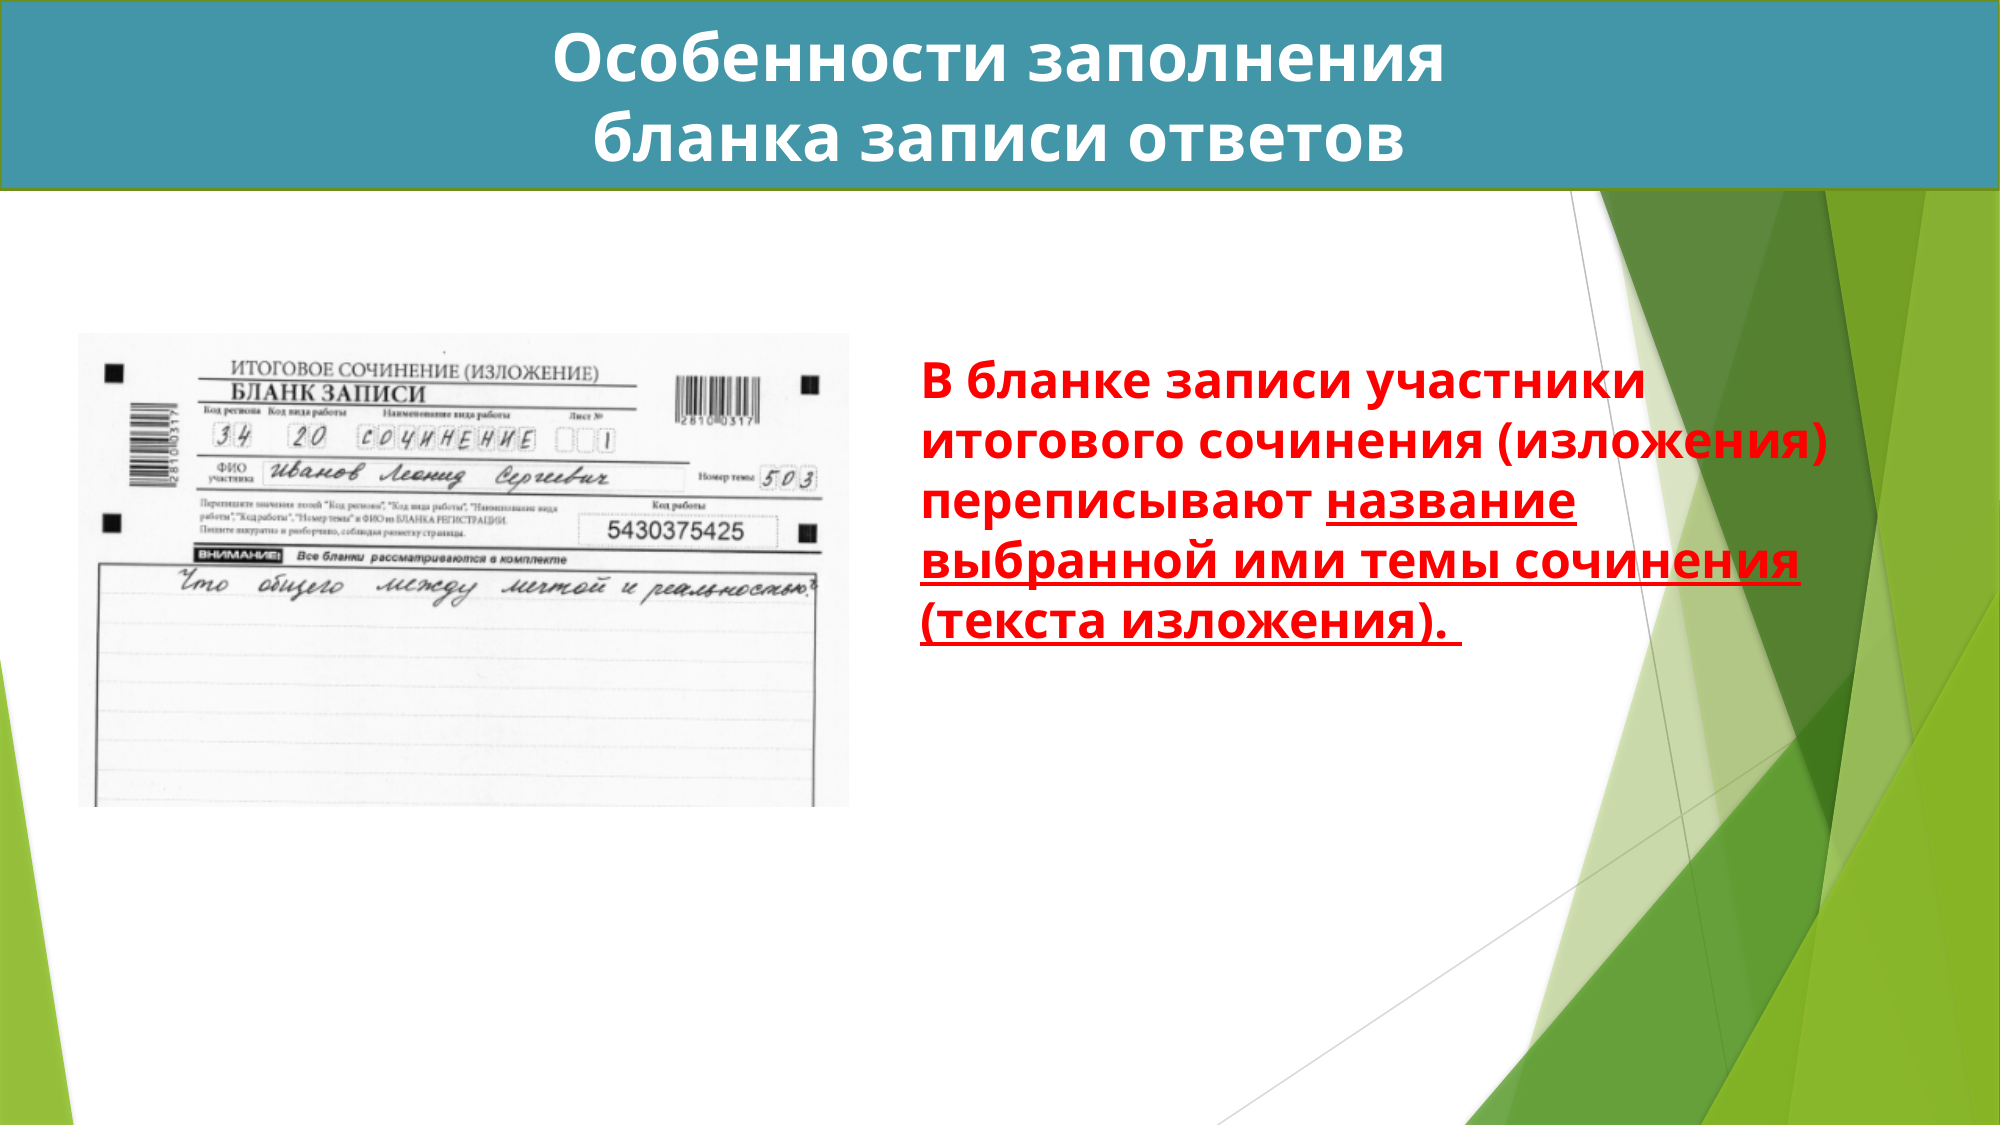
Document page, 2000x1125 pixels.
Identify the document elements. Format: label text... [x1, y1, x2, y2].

text_box В бланке записи участники итогового сочинения (изложения) переписывают название выбранной ими темы сочинения (текста изложения). [905, 340, 1851, 656]
picture [77, 332, 850, 808]
text_box Особенности заполнения бланка записи ответов [0, 0, 2000, 191]
